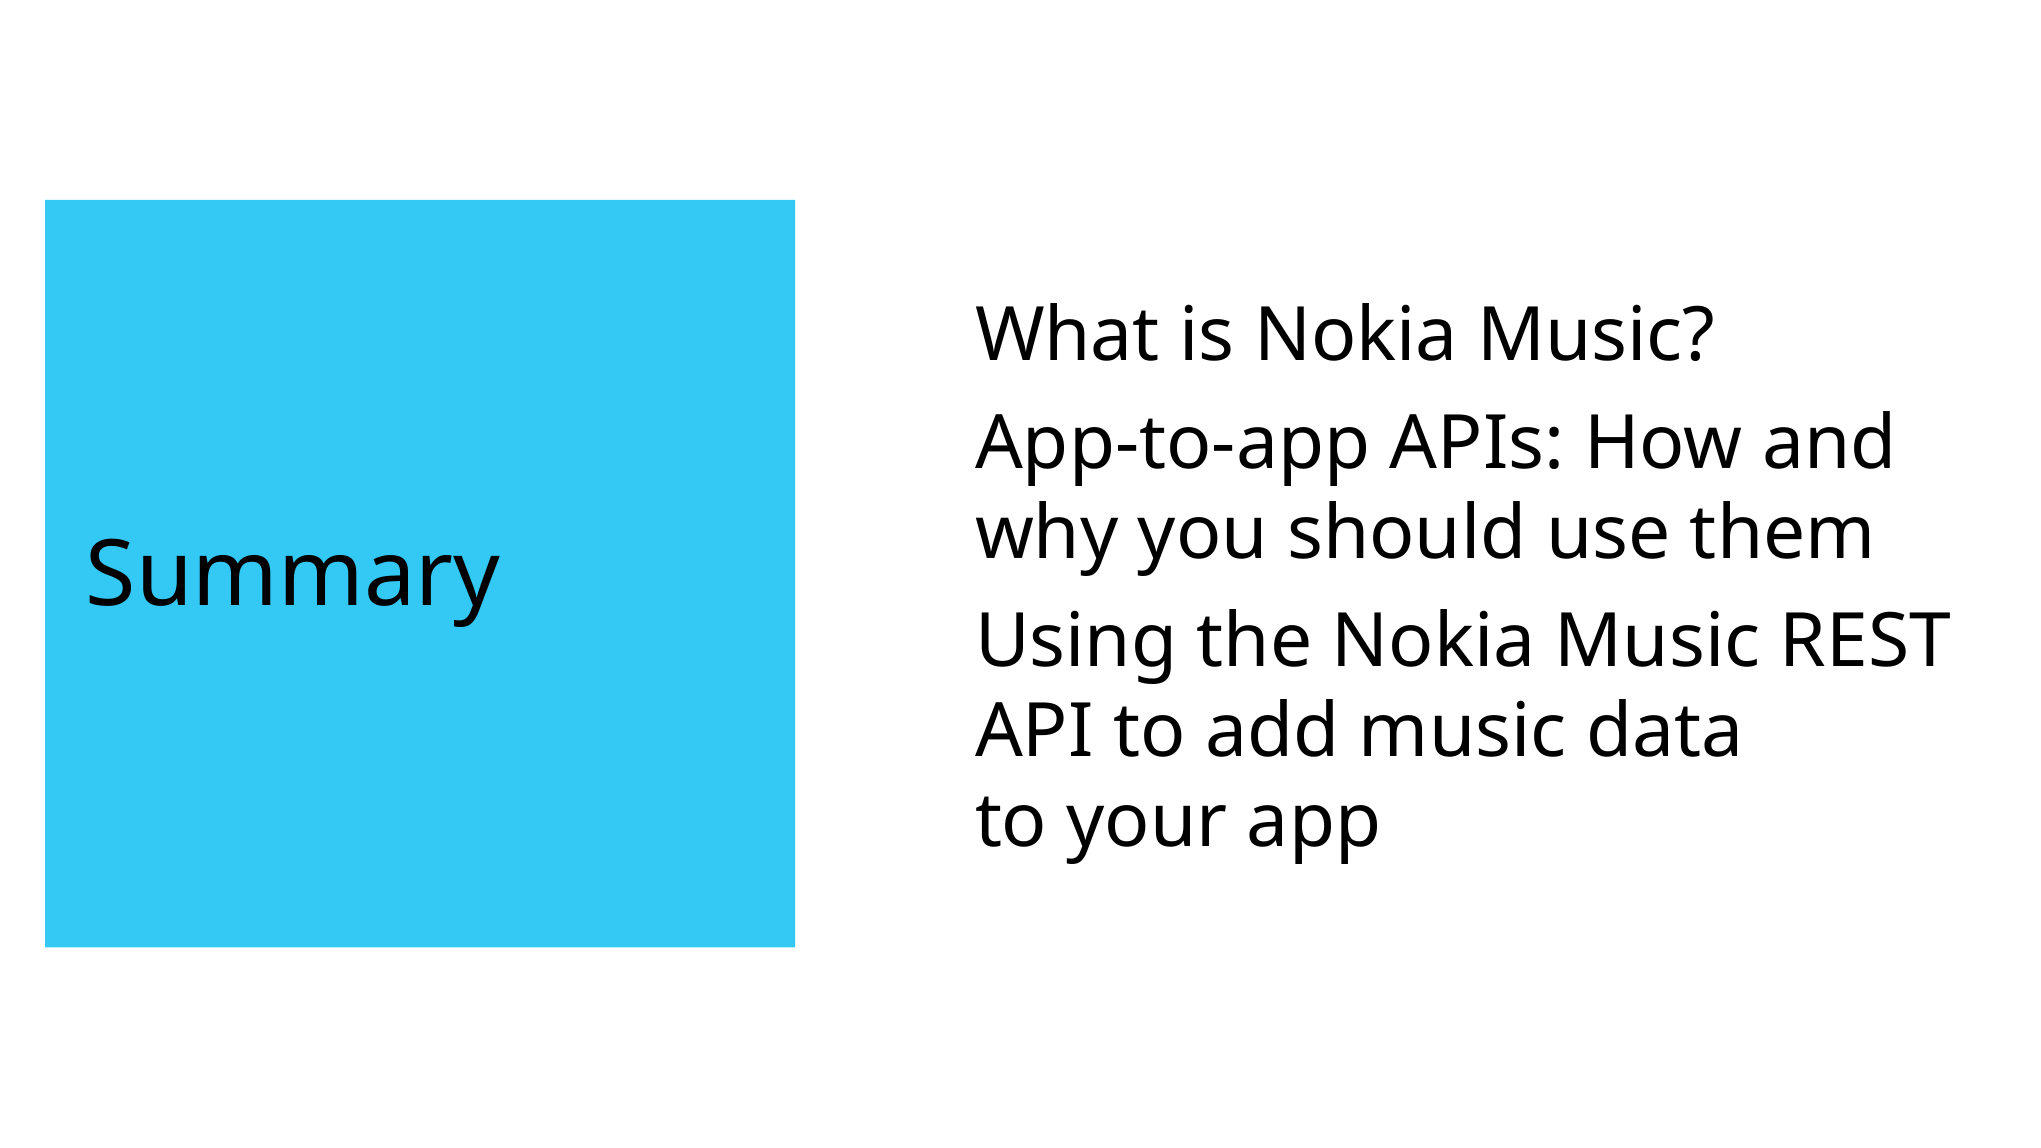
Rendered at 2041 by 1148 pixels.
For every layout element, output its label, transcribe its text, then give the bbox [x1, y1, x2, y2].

title Summary [45, 199, 796, 948]
list What is Nokia Music? App-to-app APIs: How and why you should use them Using the Nokia Music REST API to add music data to your app [945, 498, 1996, 649]
